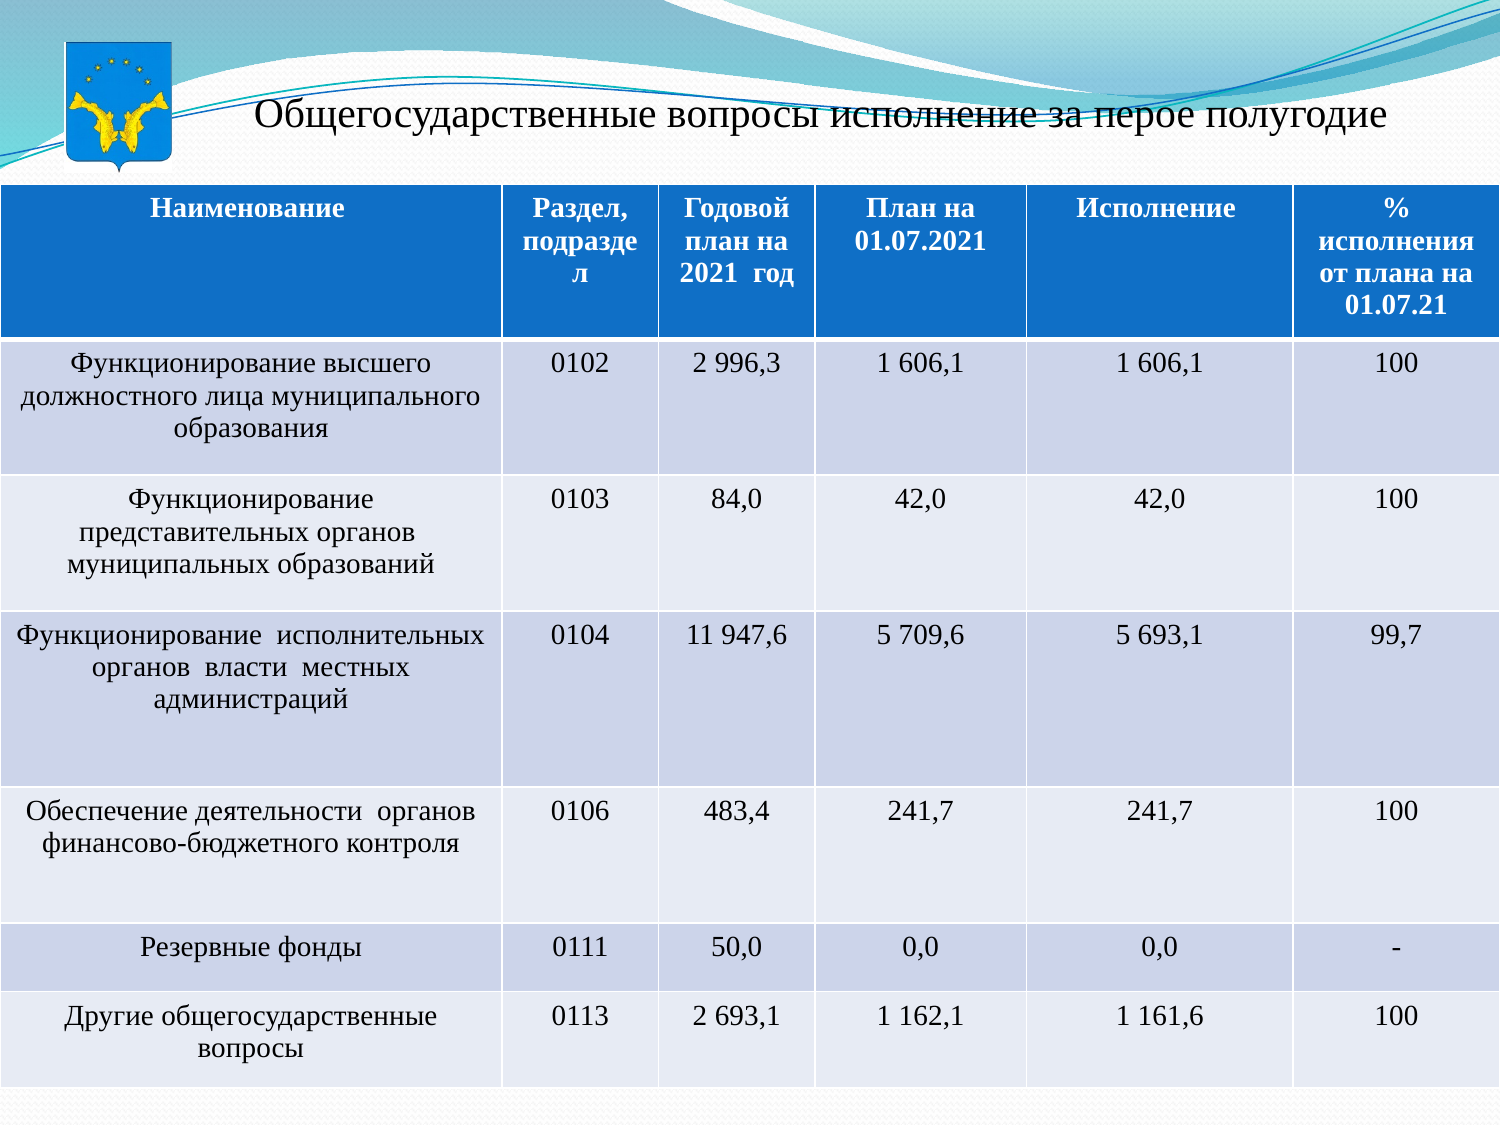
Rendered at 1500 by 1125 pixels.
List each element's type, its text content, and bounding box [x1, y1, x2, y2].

table_cell 1 606,1 [816, 342, 1026, 474]
table_header Исполнение [1027, 185, 1292, 337]
table_header % исполнения от плана на 01.07.21 [1294, 185, 1499, 337]
table_cell 5 709,6 [816, 612, 1026, 786]
table_header План на 01.07.2021 [816, 185, 1026, 337]
table_cell 42,0 [1027, 476, 1292, 610]
table_cell 0,0 [816, 924, 1026, 991]
table_cell 5 693,1 [1027, 612, 1292, 786]
table_cell 2 996,3 [659, 342, 814, 474]
table_cell 42,0 [816, 476, 1026, 610]
table_cell 11 947,6 [659, 612, 814, 786]
table_cell 84,0 [659, 476, 814, 610]
table_cell Функционирование исполнительных органов власти местных администраций [1, 612, 501, 786]
table_cell 100 [1294, 992, 1499, 1087]
table_cell 241,7 [816, 788, 1026, 922]
text_box Общегосударственные вопросы исполнение за перое полугодие [230, 78, 1412, 143]
table_cell - [1294, 924, 1499, 991]
table_cell 50,0 [659, 924, 814, 991]
table_cell Другие общегосударственные вопросы [1, 992, 501, 1087]
table_cell 0104 [503, 612, 658, 786]
picture [64, 42, 172, 173]
table_cell Функционирование высшего должностного лица муниципального образования [1, 342, 501, 474]
table_cell 0111 [503, 924, 658, 991]
table_cell 483,4 [659, 788, 814, 922]
table_cell 0103 [503, 476, 658, 610]
table_cell 2 693,1 [659, 992, 814, 1087]
table_header Наименование [1, 185, 501, 337]
table_cell 241,7 [1027, 788, 1292, 922]
table_header Годовой план на 2021 год [659, 185, 814, 337]
table_cell 1 161,6 [1027, 992, 1292, 1087]
table_cell 100 [1294, 342, 1499, 474]
table_cell 0,0 [1027, 924, 1292, 991]
table_cell Резервные фонды [1, 924, 501, 991]
table_cell Обеспечение деятельности органов финансово-бюджетного контроля [1, 788, 501, 922]
table_cell 0113 [503, 992, 658, 1087]
table_cell 1 162,1 [816, 992, 1026, 1087]
table_header Раздел, подраздел [503, 185, 658, 337]
table_cell 1 606,1 [1027, 342, 1292, 474]
table_cell 99,7 [1294, 612, 1499, 786]
table_cell 100 [1294, 476, 1499, 610]
table_cell 100 [1294, 788, 1499, 922]
table_cell Функционирование представительных органов муниципальных образований [1, 476, 501, 610]
table_cell 0106 [503, 788, 658, 922]
table_cell 0102 [503, 342, 658, 474]
